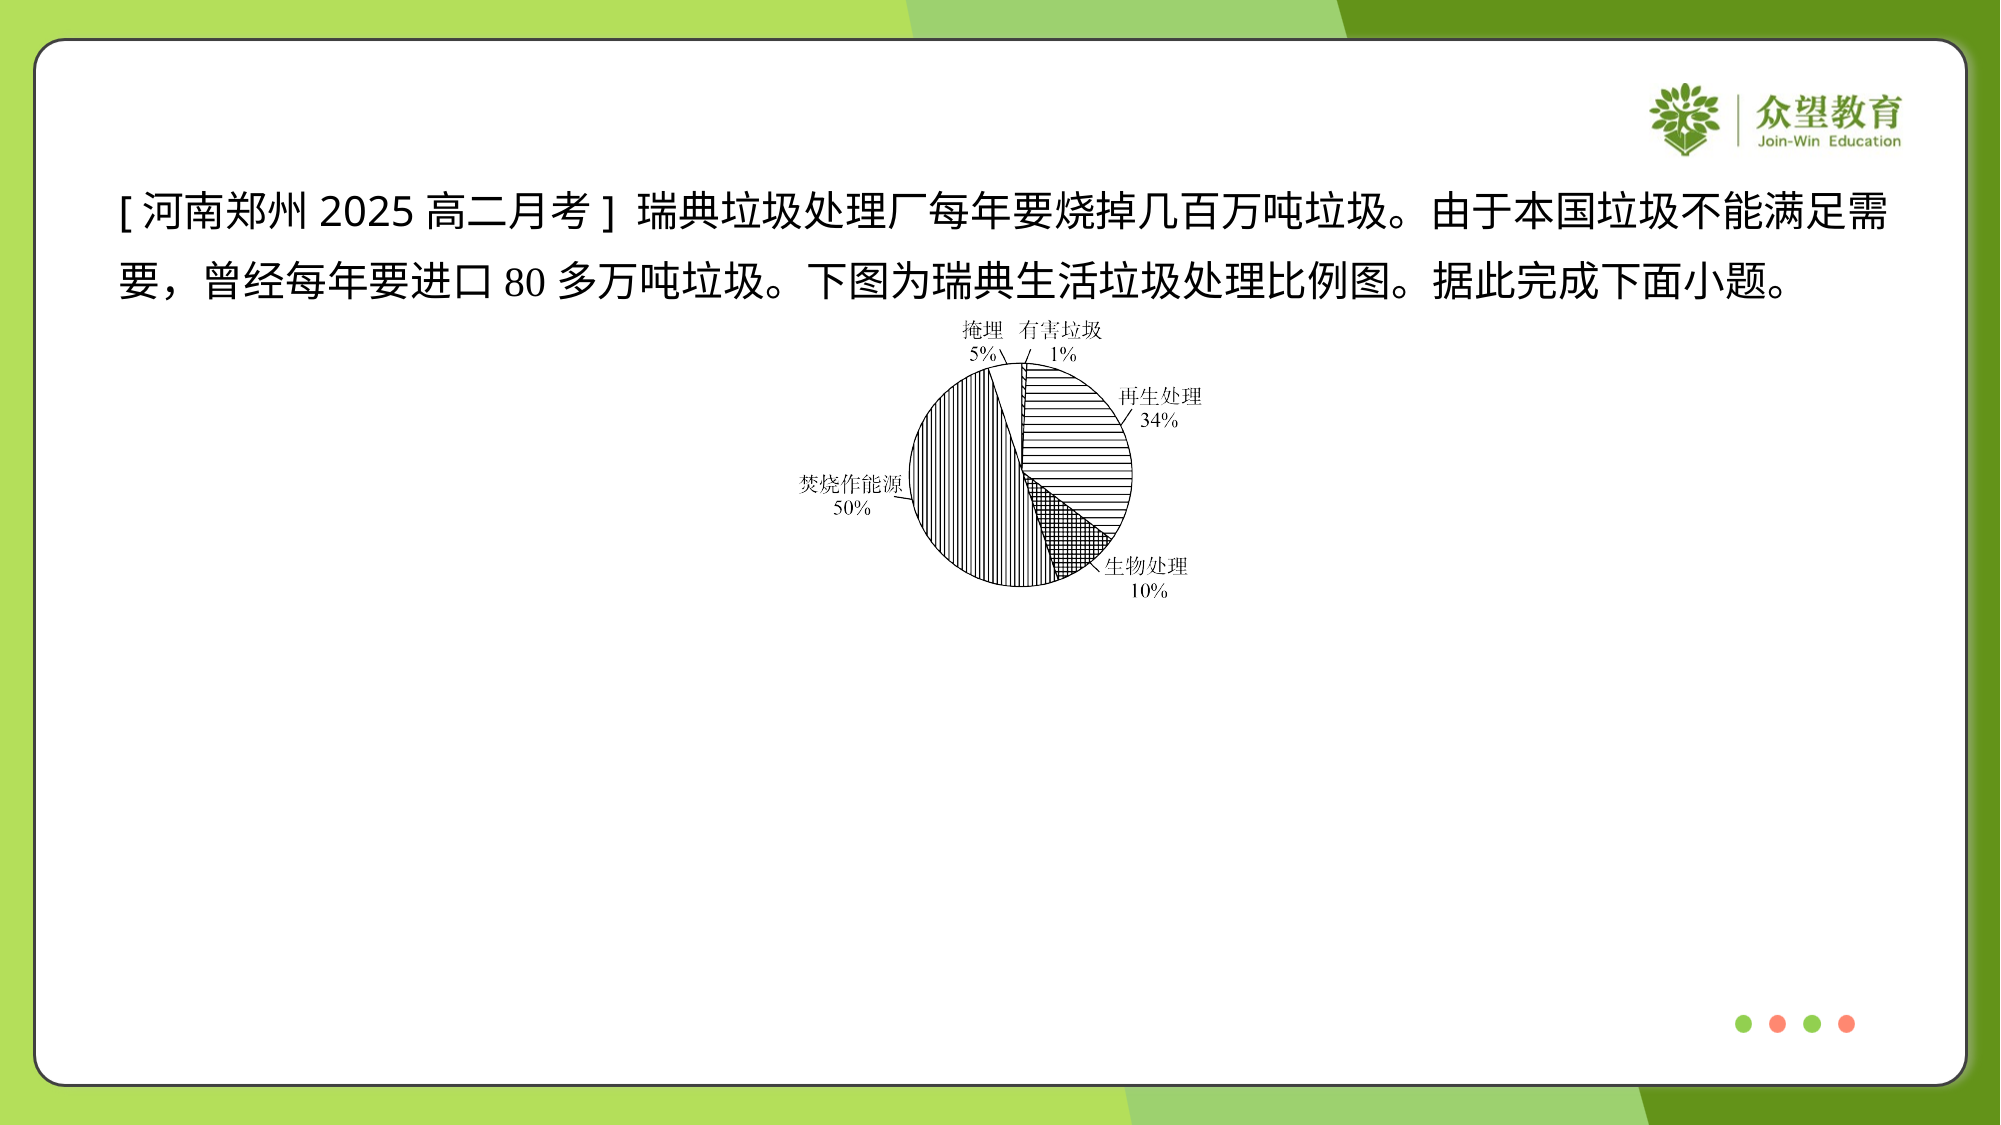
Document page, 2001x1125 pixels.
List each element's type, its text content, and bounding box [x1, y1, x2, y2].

text_box [河南郑州2025高二月考] 瑞典垃圾处理厂每年要烧掉几百万吨垃圾。由于本国垃圾不能满足需 要，曾经每年要进口80多万吨垃圾。下图为瑞典生活垃圾处理比例图。据此完成下面小题。 [118, 159, 1883, 298]
picture [0, 0, 2000, 1125]
